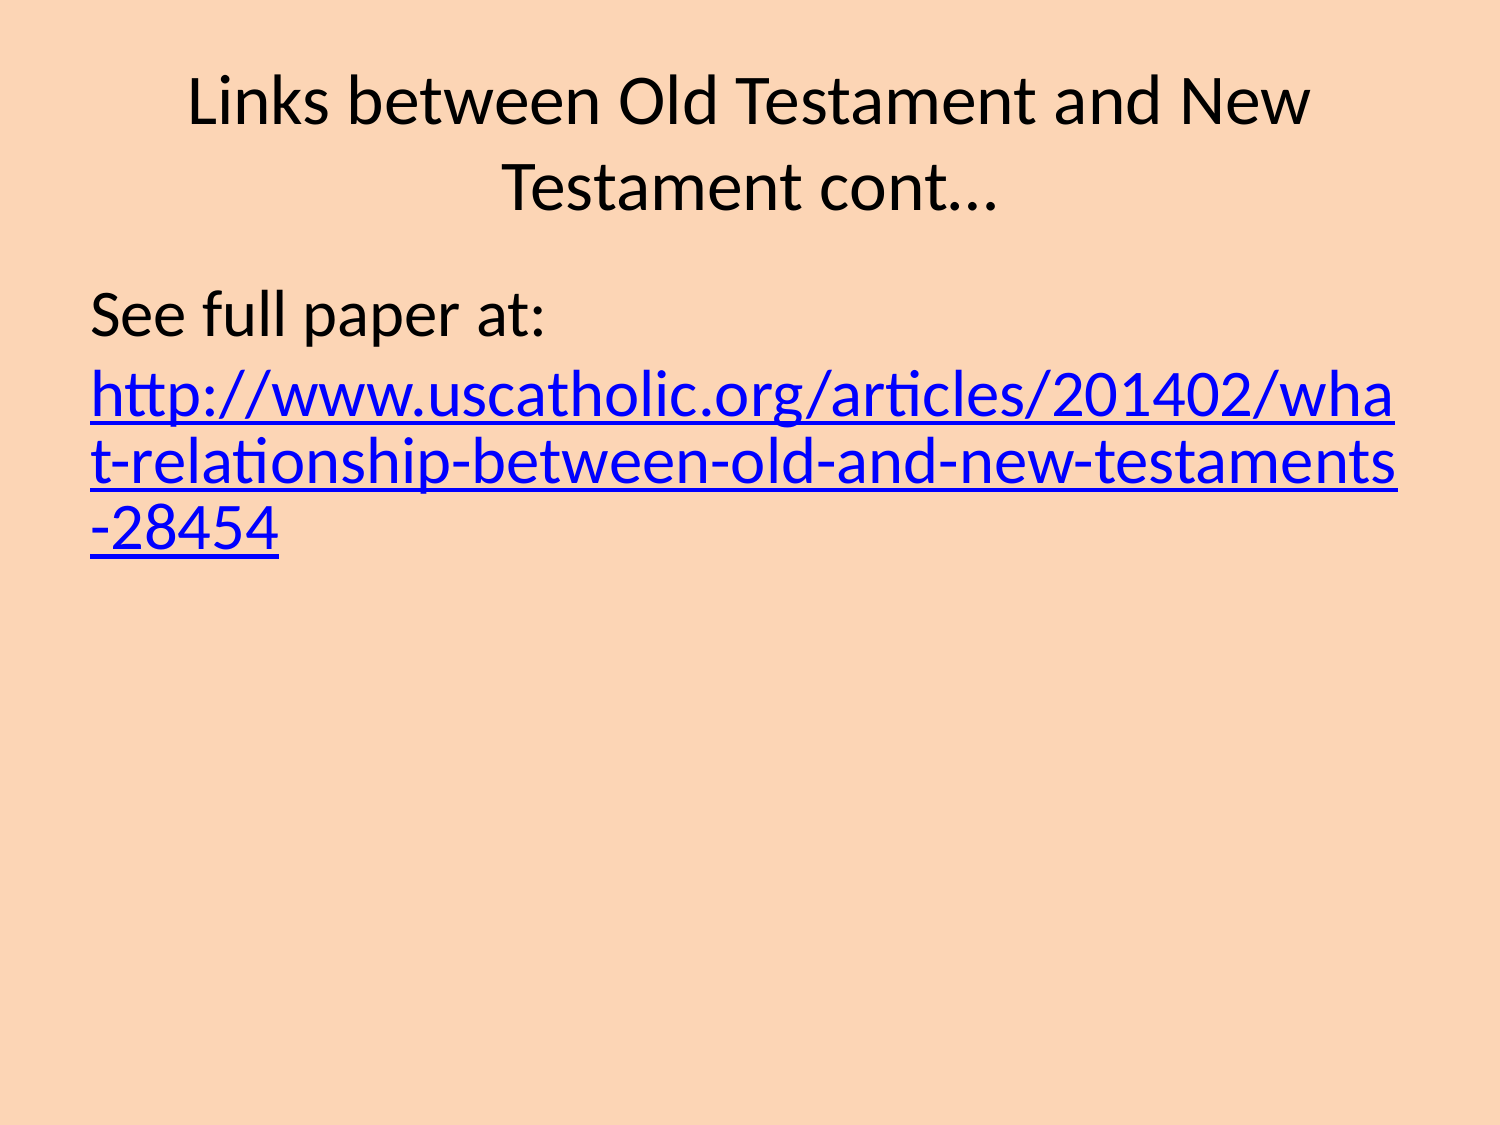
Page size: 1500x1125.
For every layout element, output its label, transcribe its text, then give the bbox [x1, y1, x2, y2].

list See full paper at: http://www.uscatholic.org/articles/201402/what-relationship-between-old-and-new-testaments-28454 [75, 262, 1425, 1005]
title Links between Old Testament and New Testament cont… [75, 45, 1425, 233]
